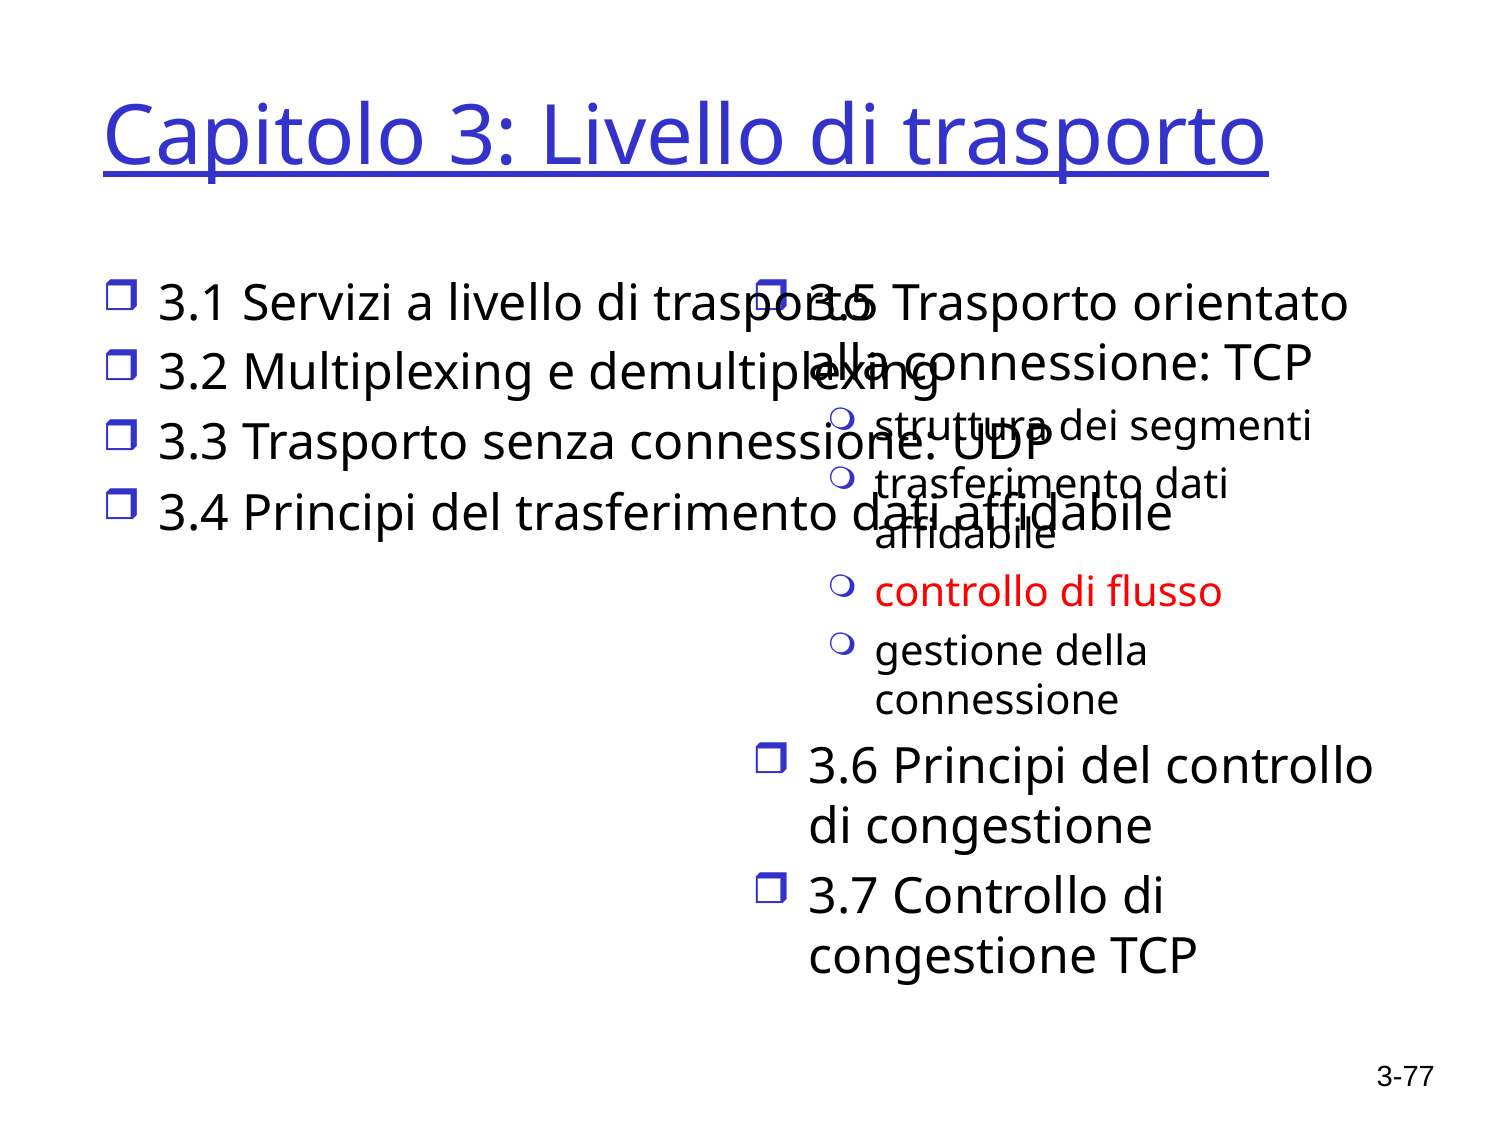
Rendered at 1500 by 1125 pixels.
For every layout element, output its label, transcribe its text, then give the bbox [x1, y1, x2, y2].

list 3.5 Trasporto orientato alla connessione: TCP struttura dei segmenti trasferimento dati affidabile controllo di flusso gestione della connessione 3.6 Principi del controllo di congestione 3.7 Controllo di congestione TCP [1363, 262, 1403, 1026]
slide_number 3-77 [1338, 1049, 1451, 1125]
title Capitolo 3: Livello di trasporto [87, 37, 1363, 226]
list 3.1 Servizi a livello di trasporto 3.2 Multiplexing e demultiplexing 3.3 Trasporto senza connessione: UDP 3.4 Principi del trasferimento dati affidabile [87, 262, 1363, 1026]
